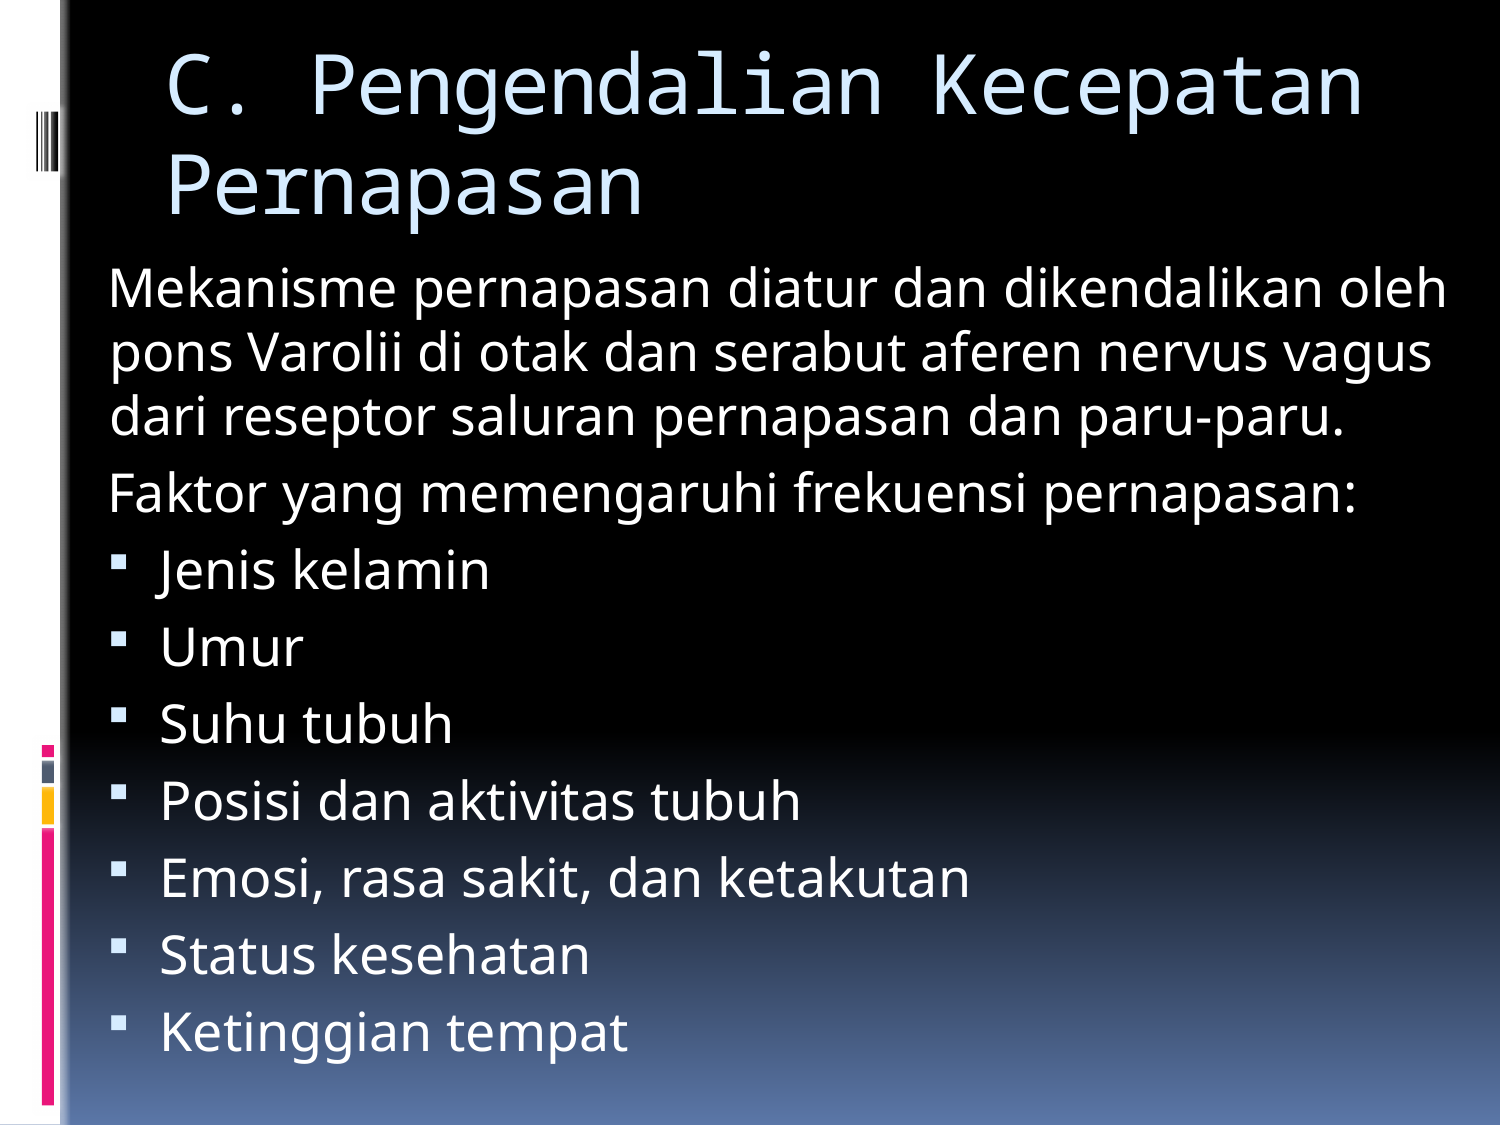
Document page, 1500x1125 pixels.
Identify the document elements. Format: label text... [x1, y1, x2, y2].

title C. Pengendalian Kecepatan Pernapasan [150, 23, 1425, 174]
list Mekanisme pernapasan diatur dan dikendalikan oleh pons Varolii di otak dan serabut aferen nervus vagus dari reseptor saluran pernapasan dan paru-paru. Faktor yang memengaruhi frekuensi pernapasan: Jenis kelamin Umur Suhu tubuh Posisi dan aktivitas tubuh Emosi, rasa sakit, dan ketakutan Status kesehatan Ketinggian tempat [82, 246, 1472, 1090]
